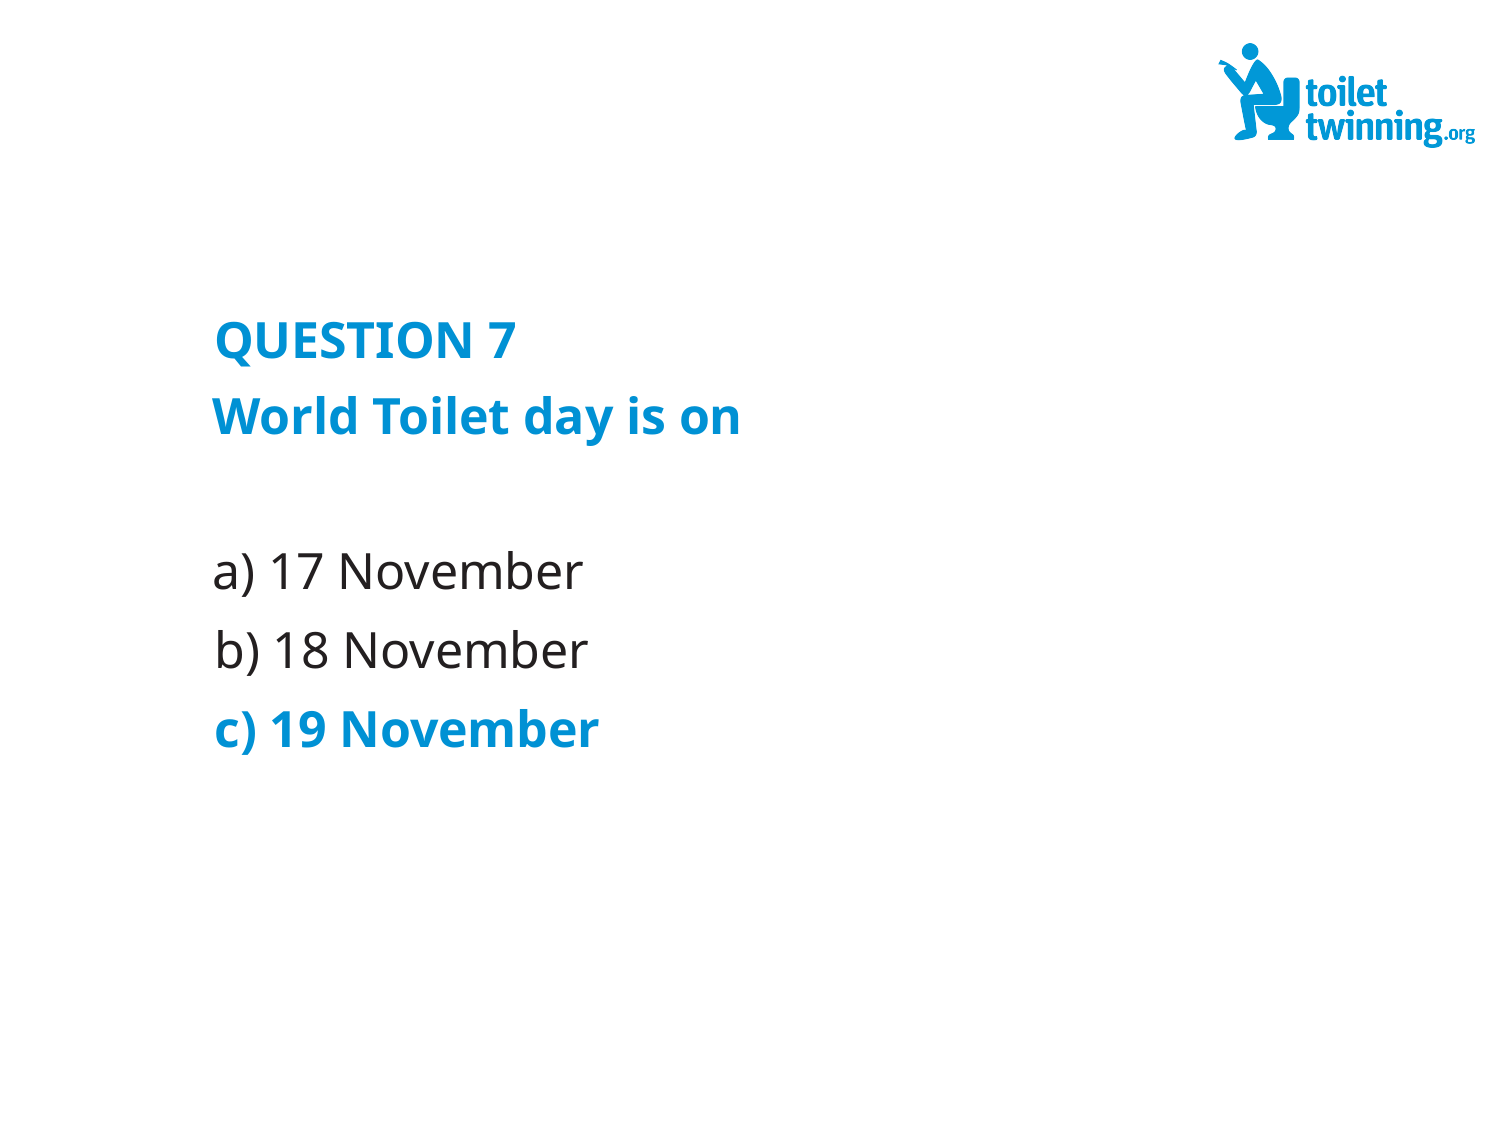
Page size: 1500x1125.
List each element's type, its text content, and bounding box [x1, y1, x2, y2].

text_box QUESTION 7 World Toilet day is on a) 17 November b) 18 November c) 19 November [197, 296, 1161, 766]
picture [1218, 43, 1254, 80]
picture [1250, 84, 1261, 94]
picture [1218, 43, 1475, 148]
